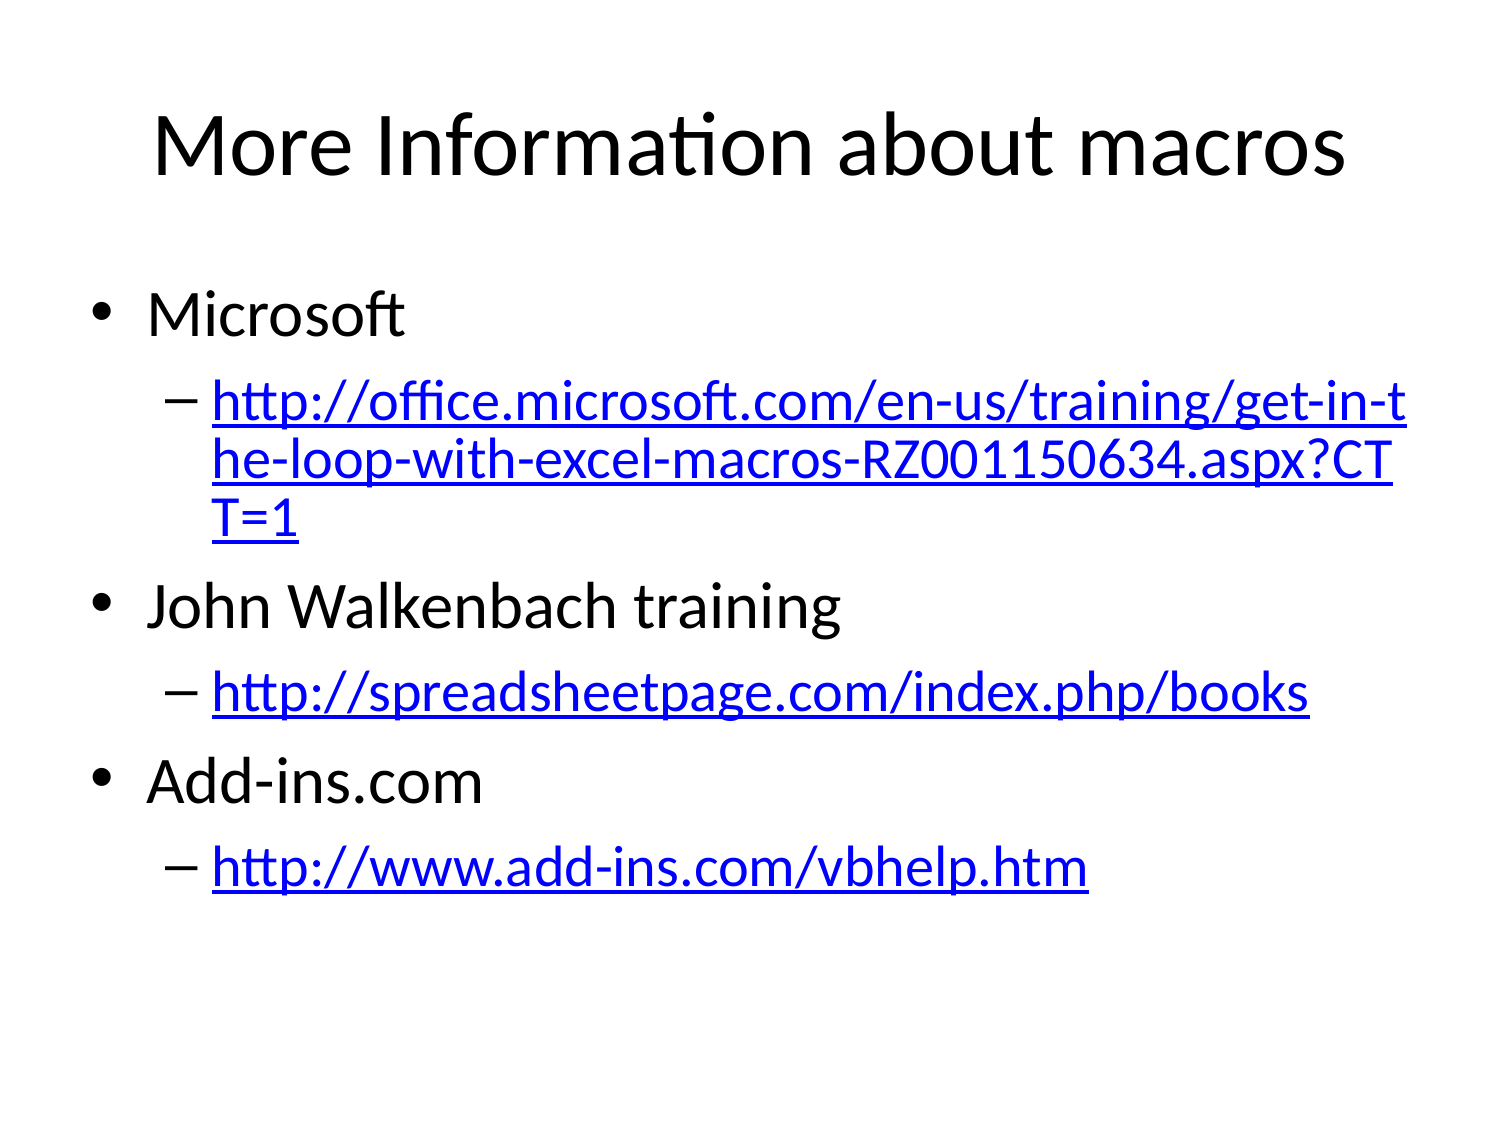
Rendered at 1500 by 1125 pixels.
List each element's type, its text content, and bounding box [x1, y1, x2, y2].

title More Information about macros [74, 44, 1426, 233]
list Microsoft http://office.microsoft.com/en-us/training/get-in-the-loop-with-excel-macros-RZ001150634.aspx?CTT=1 John Walkenbach training http://spreadsheetpage.com/index.php/books Add-ins.com http://www.add-ins.com/vbhelp.htm [74, 262, 1426, 1006]
